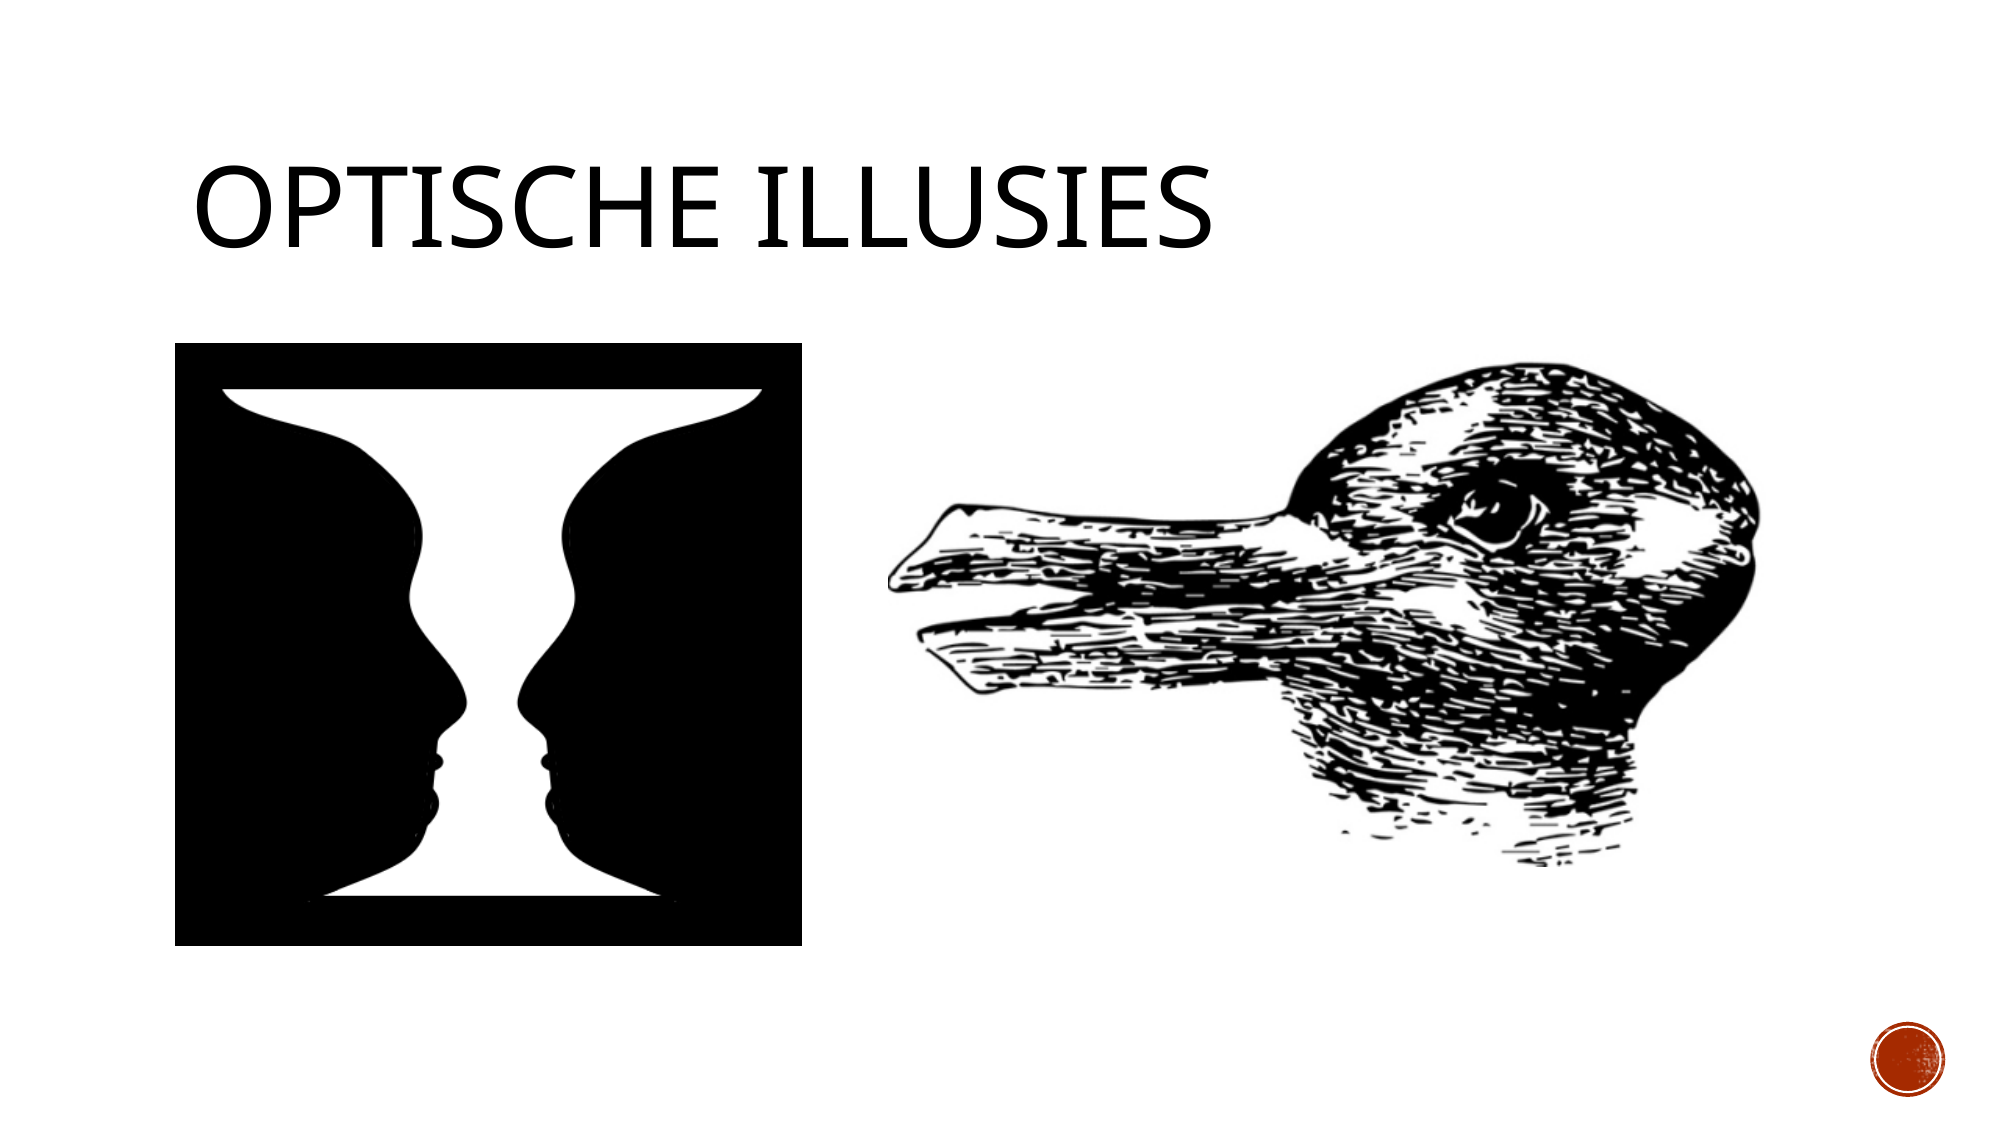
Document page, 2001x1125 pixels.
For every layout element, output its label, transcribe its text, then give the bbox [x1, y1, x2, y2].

title Optische illusies [175, 79, 1826, 344]
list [178, 346, 801, 944]
picture [888, 343, 1826, 867]
